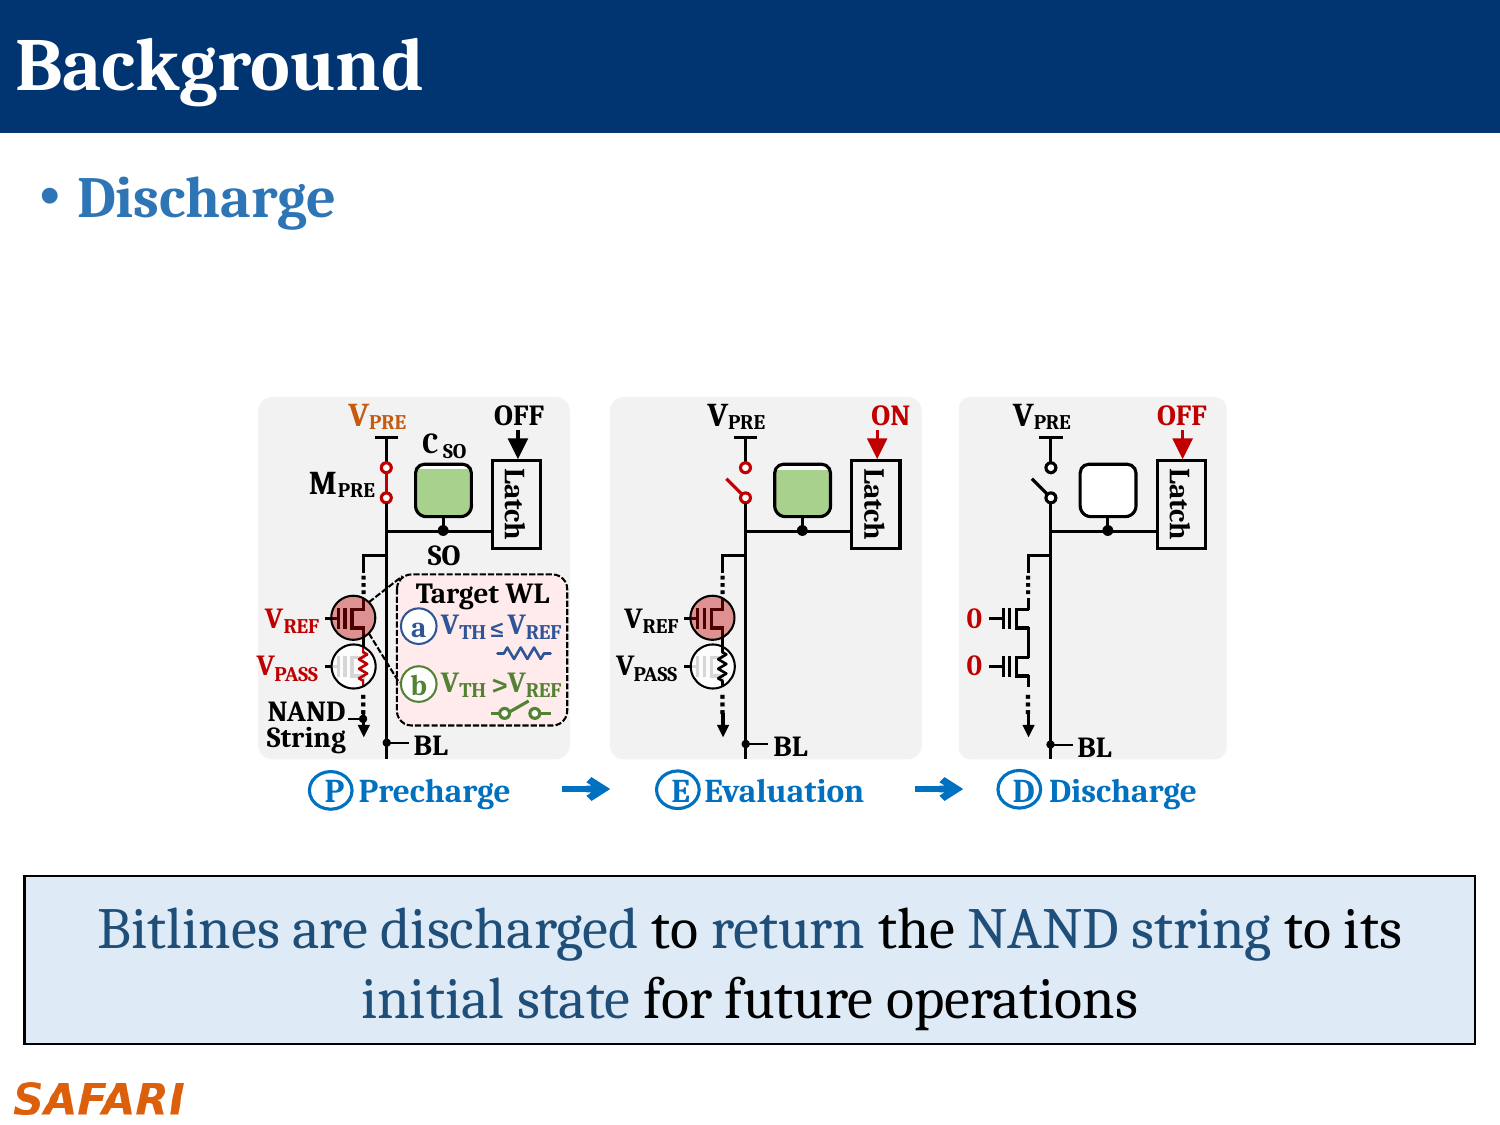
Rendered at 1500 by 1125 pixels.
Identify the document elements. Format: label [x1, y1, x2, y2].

picture [12, 1073, 190, 1125]
text_box [23, 875, 1476, 1045]
text_box [235, 388, 1258, 810]
title [0, 0, 1500, 133]
list [24, 159, 1476, 858]
